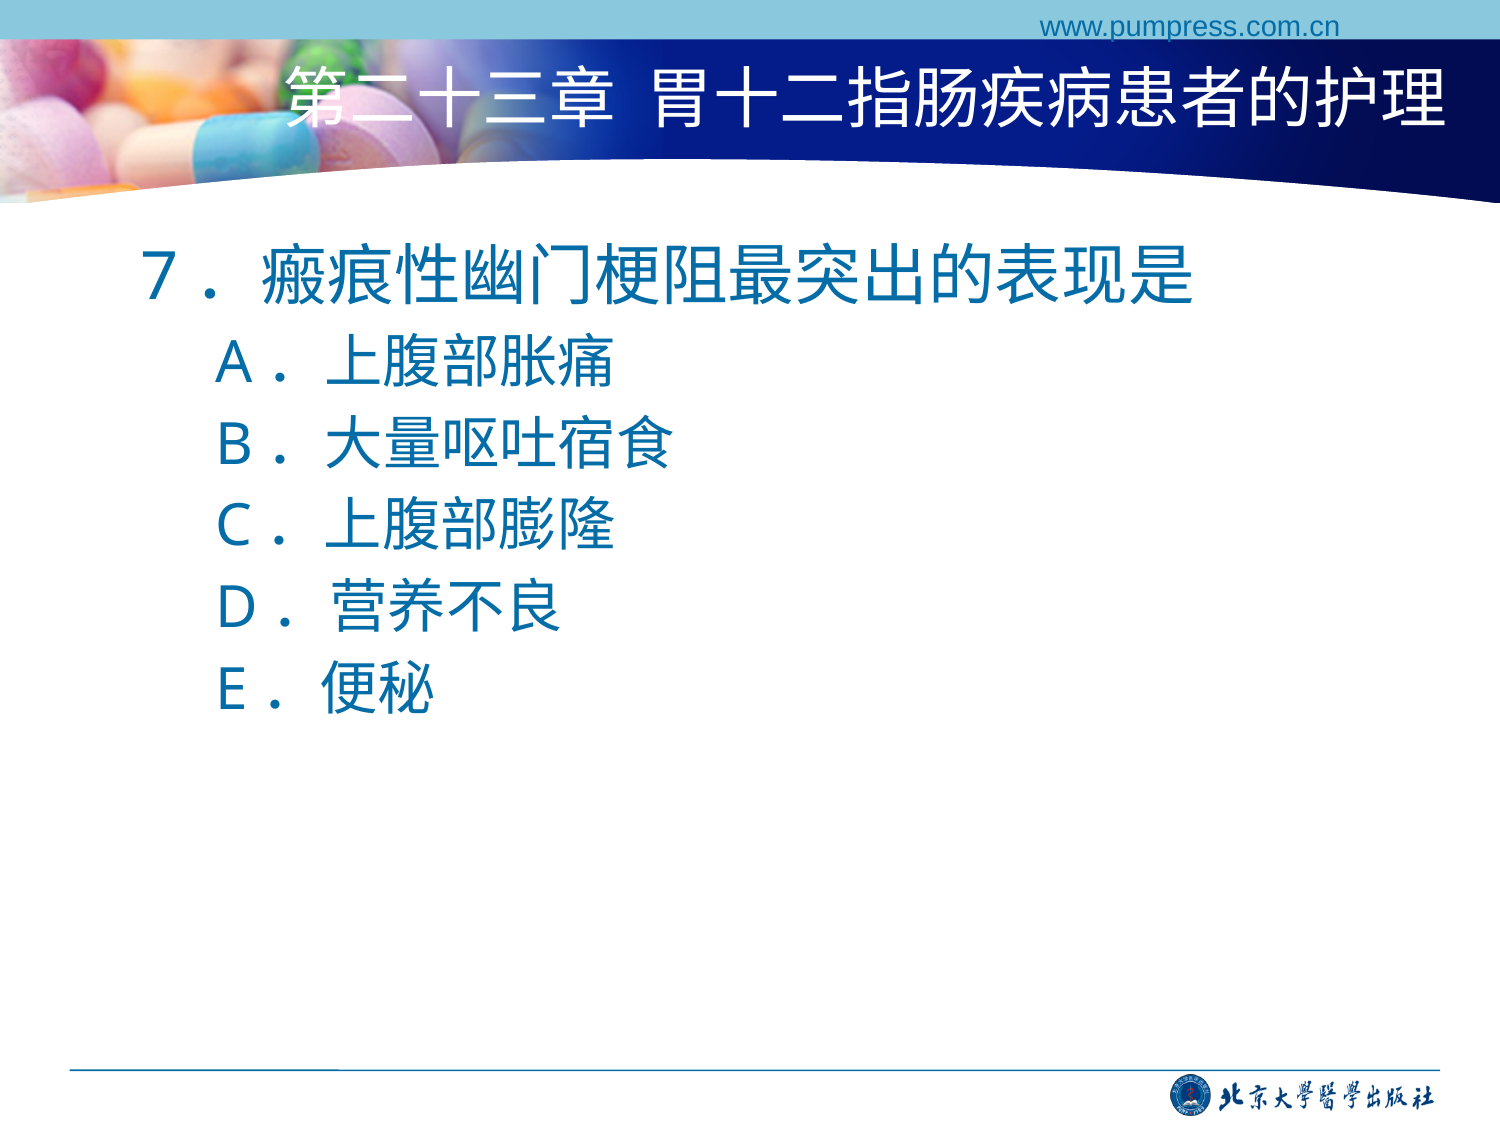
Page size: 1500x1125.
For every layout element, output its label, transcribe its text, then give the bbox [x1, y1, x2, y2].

list 7．瘢痕性幽门梗阻最突出的表现是 A．上腹部胀痛 B．大量呕吐宿食 C．上腹部膨隆 D．营养不良 E．便秘 [49, 224, 1463, 1026]
picture [0, 40, 1500, 203]
picture [1170, 1074, 1436, 1118]
title 第二十三章 胃十二指肠疾病患者的护理 [137, 49, 1463, 143]
slide_number www.pumpress.com.cn [1025, 0, 1463, 38]
